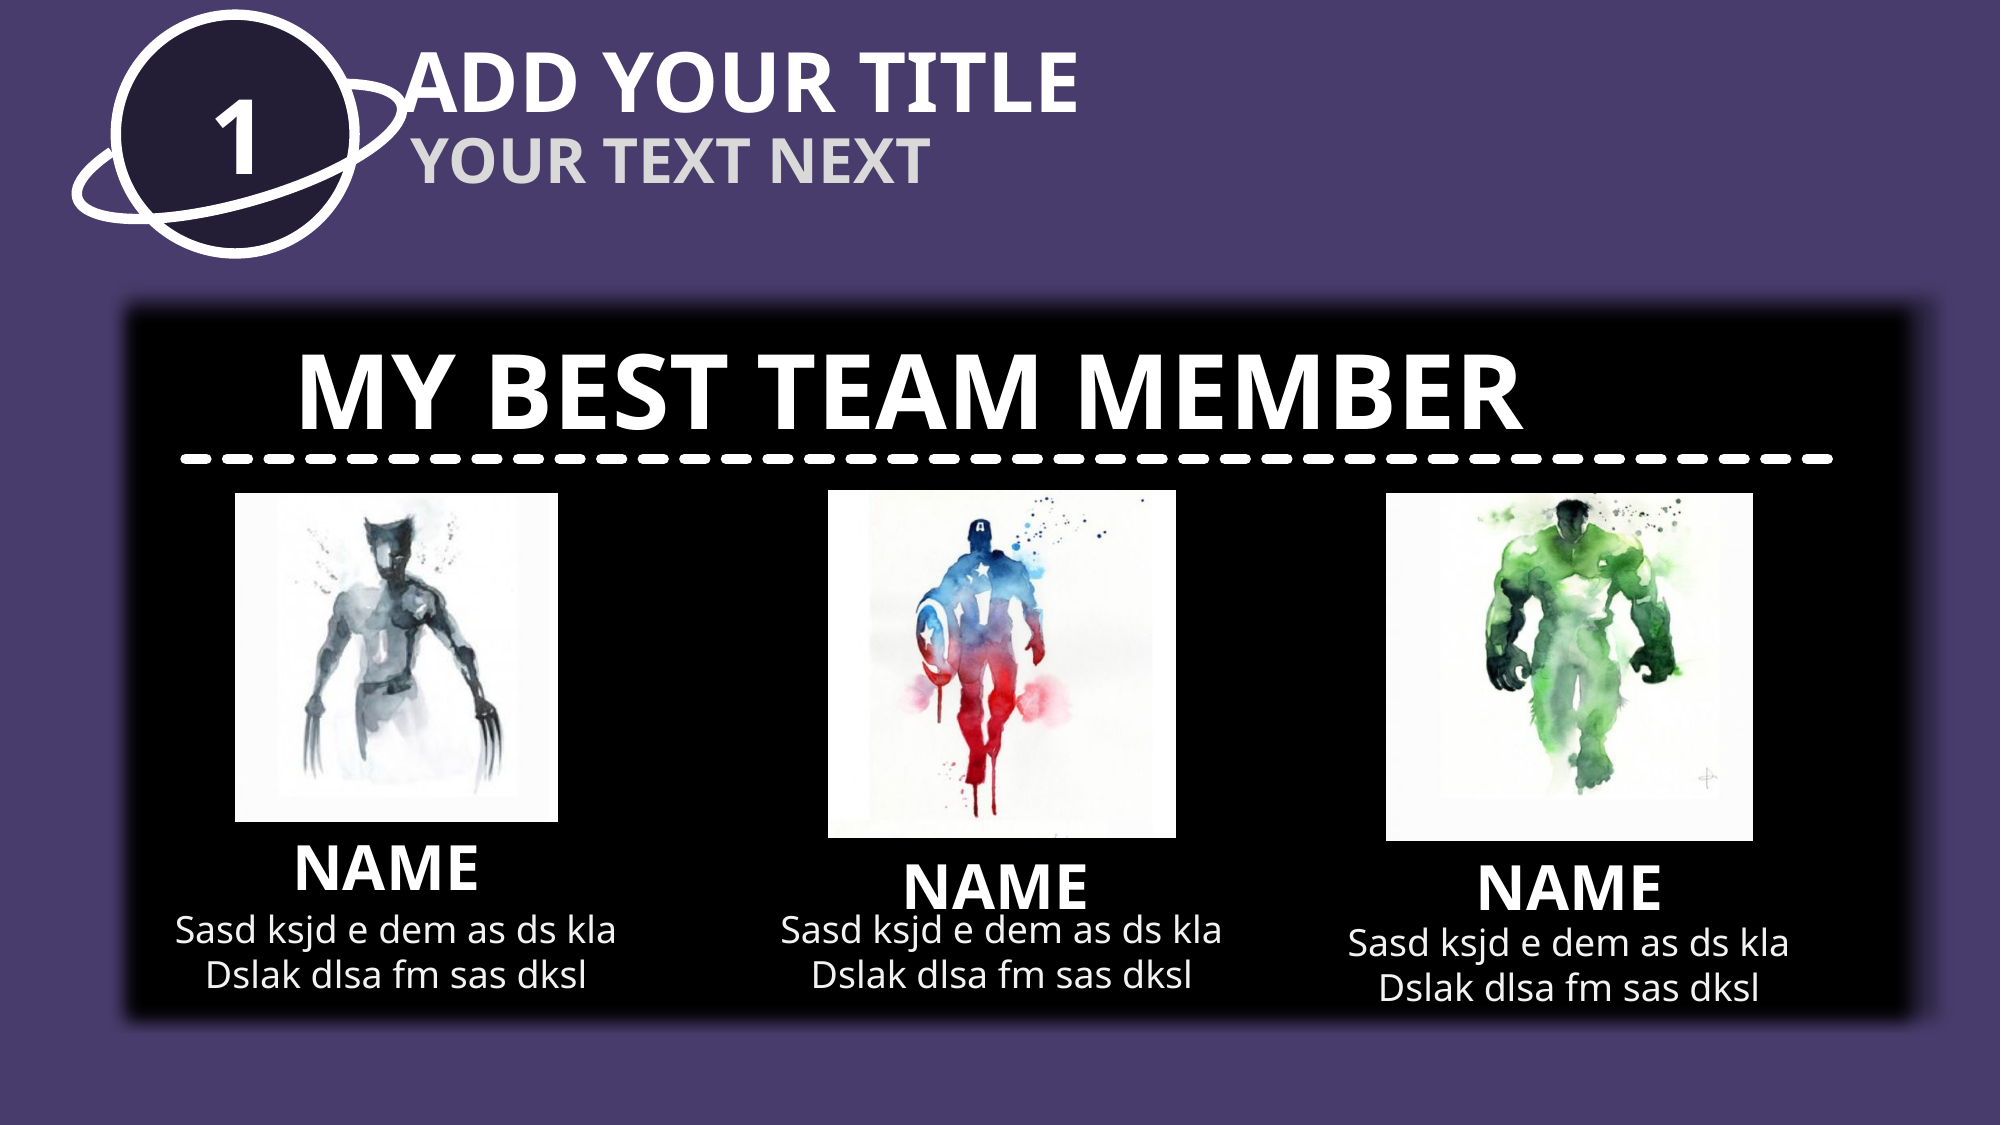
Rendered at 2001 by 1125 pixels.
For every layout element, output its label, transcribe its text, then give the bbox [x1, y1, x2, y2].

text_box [70, 14, 409, 254]
text_box NAME [277, 823, 496, 899]
picture [235, 493, 558, 823]
text_box NAME [887, 839, 1105, 899]
text_box ADD YOUR TITLE [409, 21, 1096, 137]
text_box Sasd ksjd e dem as ds kla Dslak dlsa fm sas dksl [160, 899, 633, 1004]
text_box MY BEST TEAM MEMBER [278, 317, 1540, 458]
text_box YOUR TEXT NEXT [409, 113, 947, 204]
text_box Sasd ksjd e dem as ds kla Dslak dlsa fm sas dksl [1332, 911, 1806, 1016]
text_box NAME [1460, 841, 1679, 911]
picture [1386, 493, 1753, 841]
text_box Sasd ksjd e dem as ds kla Dslak dlsa fm sas dksl [765, 899, 1239, 1004]
picture [828, 490, 1176, 838]
text_box [138, 322, 1896, 1009]
